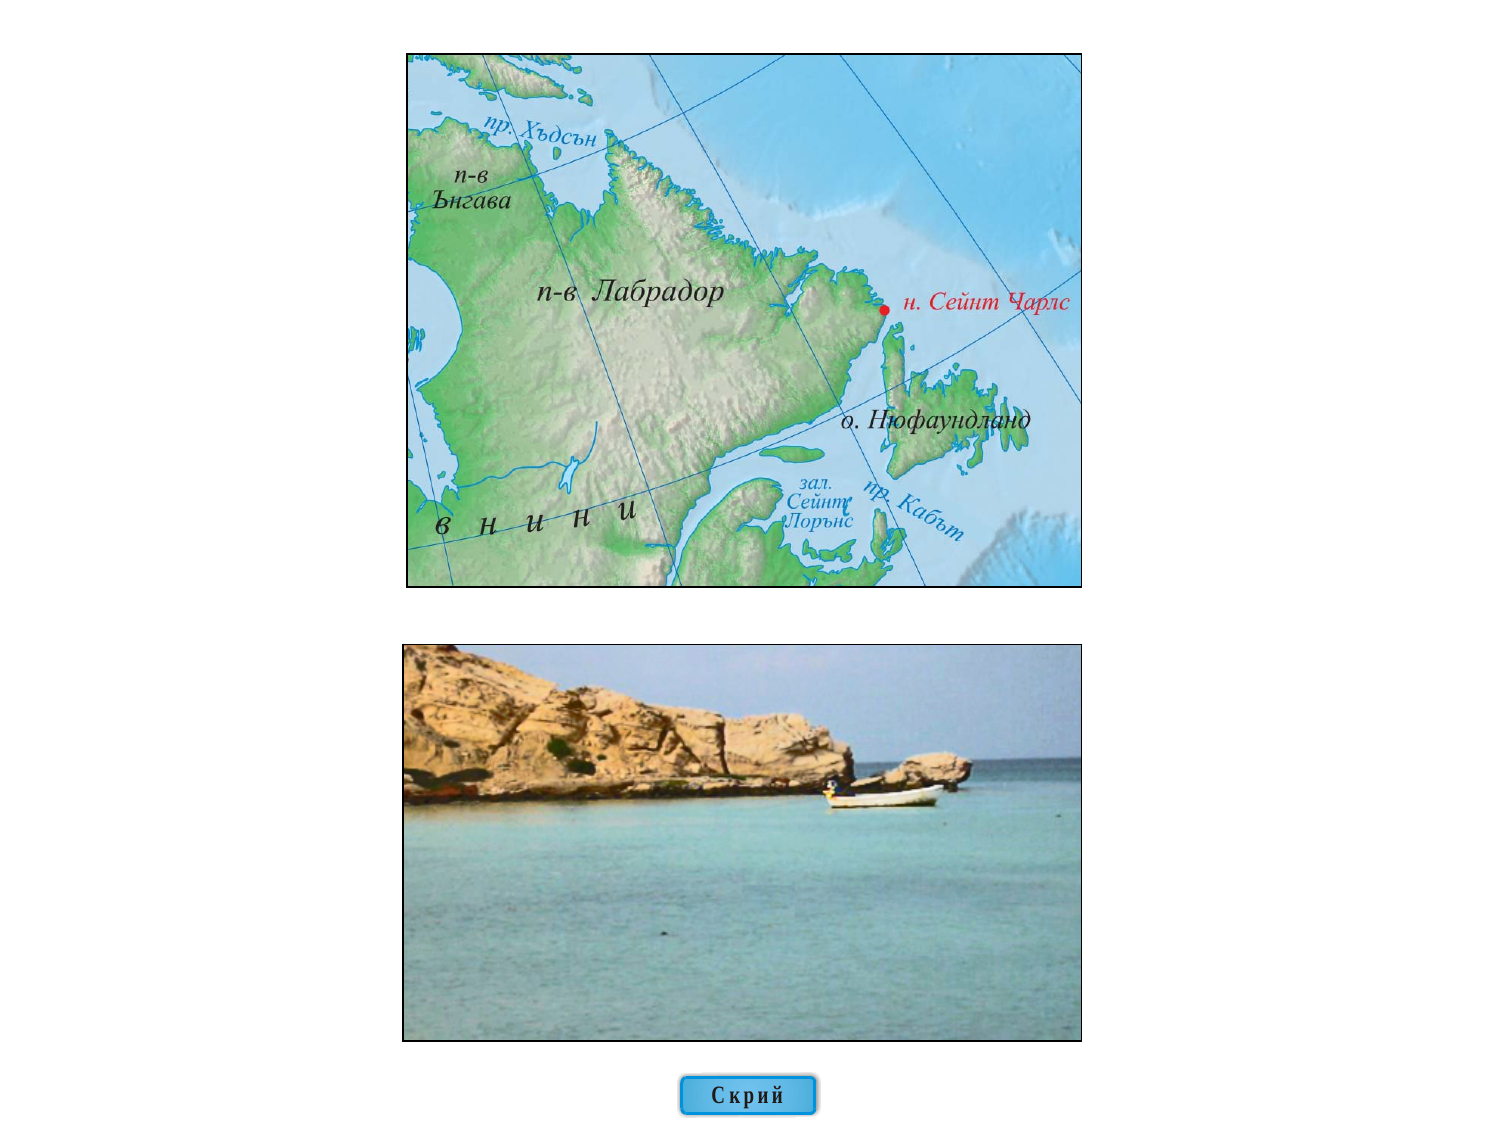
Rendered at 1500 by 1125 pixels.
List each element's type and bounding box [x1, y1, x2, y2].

picture [403, 645, 1081, 1041]
picture [674, 1069, 823, 1120]
picture [407, 54, 1082, 587]
